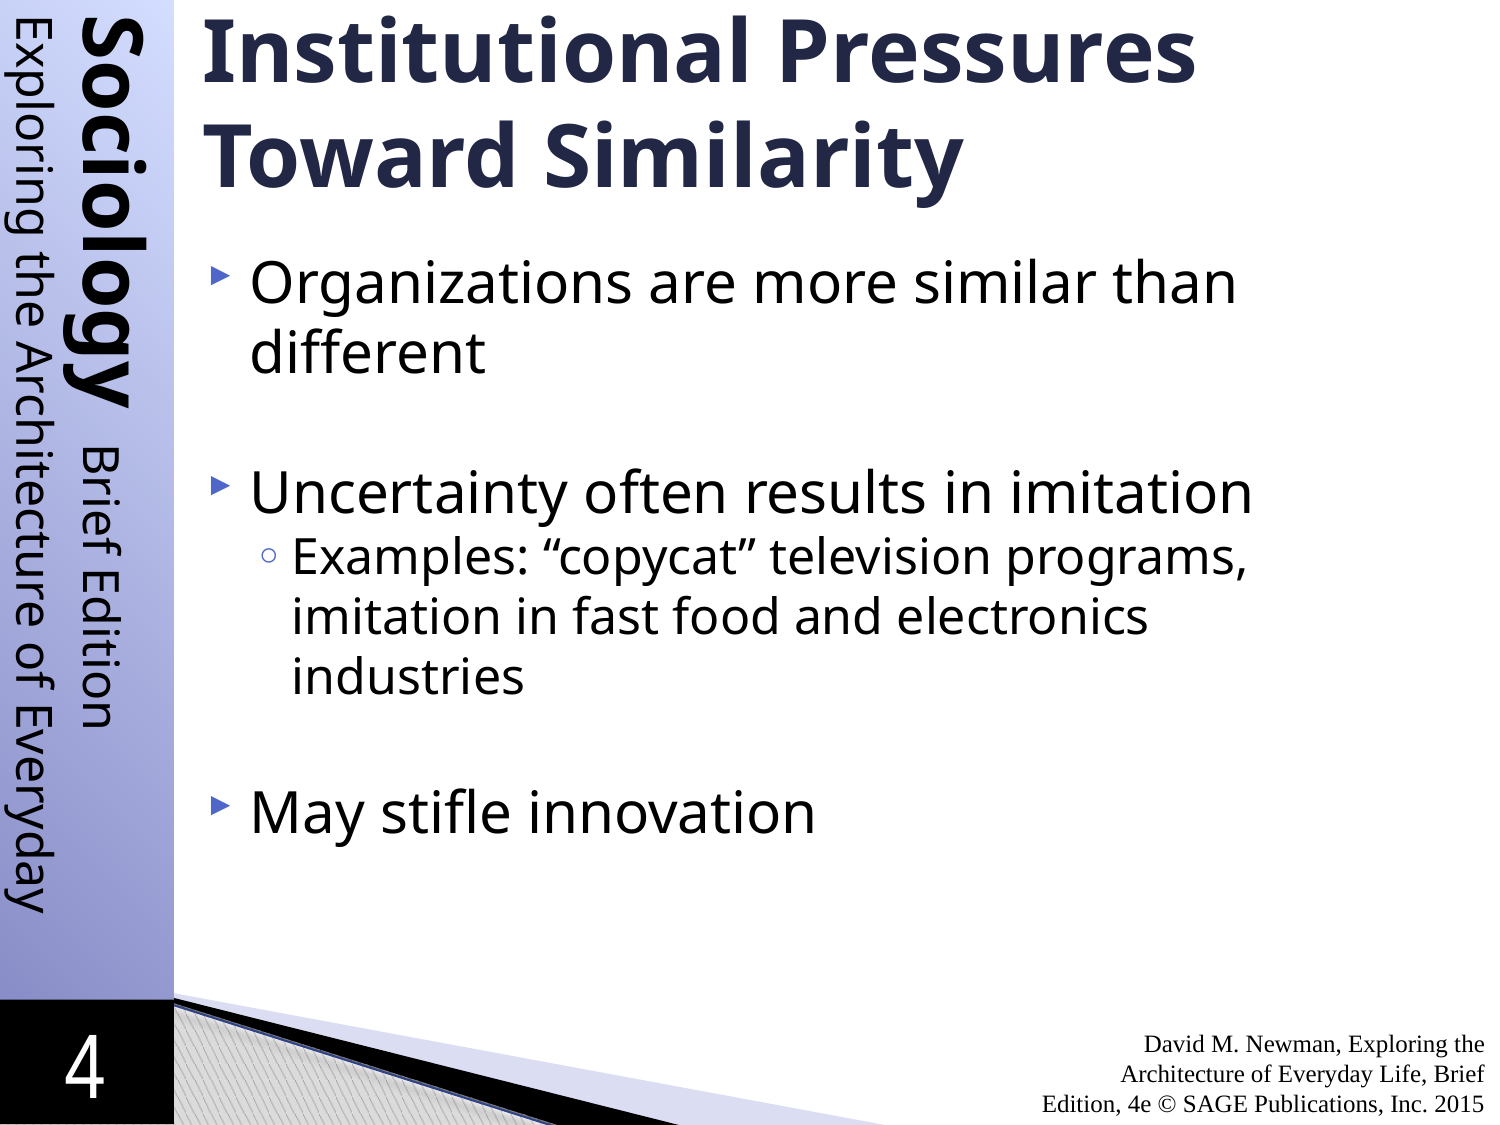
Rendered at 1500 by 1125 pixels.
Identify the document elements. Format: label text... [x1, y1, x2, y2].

picture [174, 1003, 558, 1125]
title Institutional Pressures Toward Similarity [187, 0, 1500, 213]
footer David M. Newman, Exploring the Architecture of Everyday Life, Brief Edition, 4e © SAGE Publications, Inc. 2015 [1025, 1065, 1500, 1125]
list Organizations are more similar than different Uncertainty often results in imitation Examples: “copycat” television programs, imitation in fast food and electronics industries May stifle innovation [174, 237, 1388, 943]
